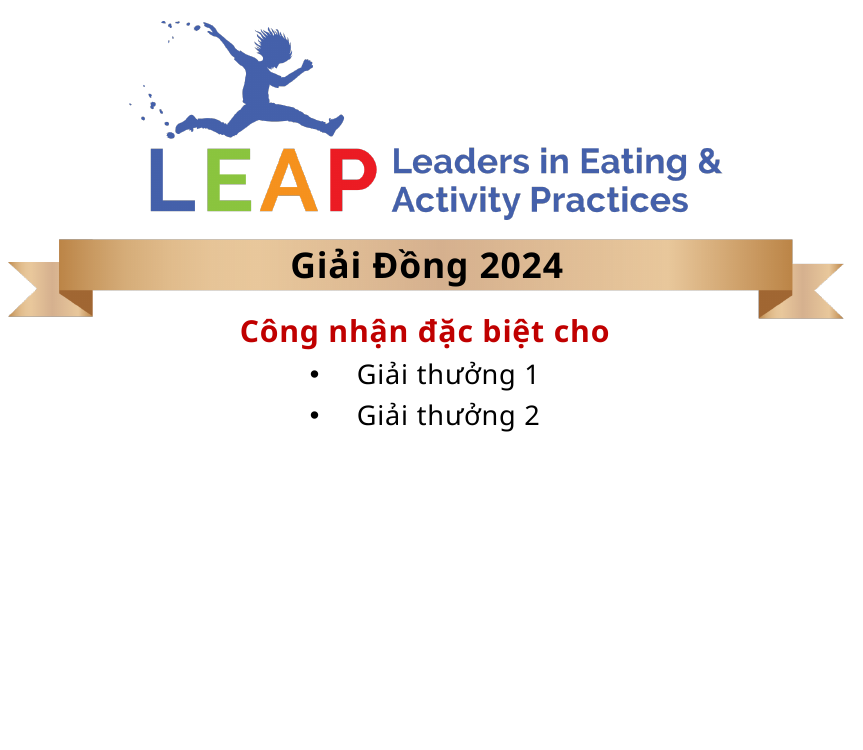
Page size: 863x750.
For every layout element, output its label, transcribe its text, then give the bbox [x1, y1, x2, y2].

list Công nhận đặc biệt cho Giải thưởng 1 Giải thưởng 2 [92, 309, 758, 604]
title Giải Đồng 2024 [65, 240, 788, 294]
picture [1, 0, 863, 338]
